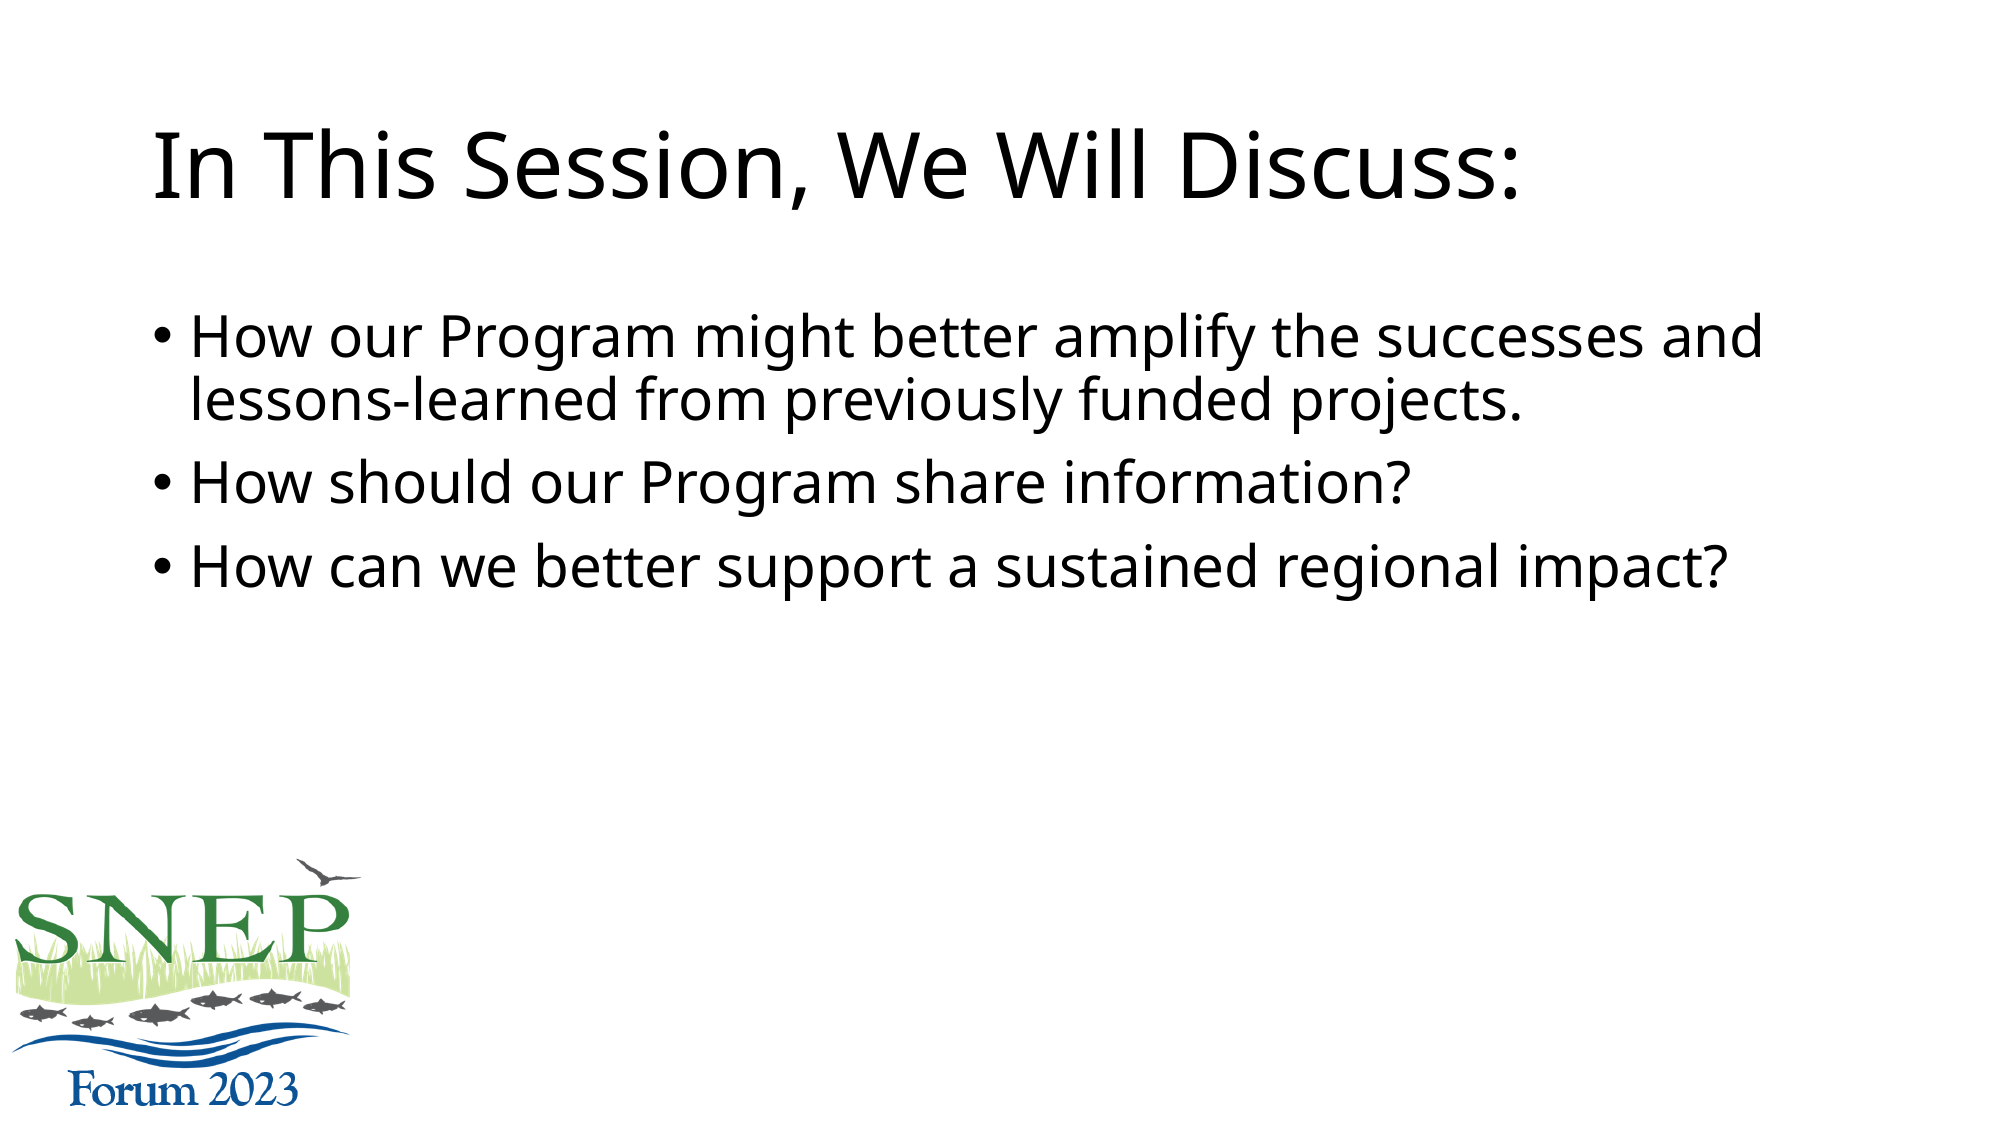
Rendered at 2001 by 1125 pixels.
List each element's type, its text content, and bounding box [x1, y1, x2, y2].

title In This Session, We Will Discuss: [137, 59, 1863, 278]
list How our Program might better amplify the successes and lessons-learned from previously funded projects. How should our Program share information? How can we better support a sustained regional impact? [137, 299, 1863, 1014]
picture [0, 849, 374, 1113]
